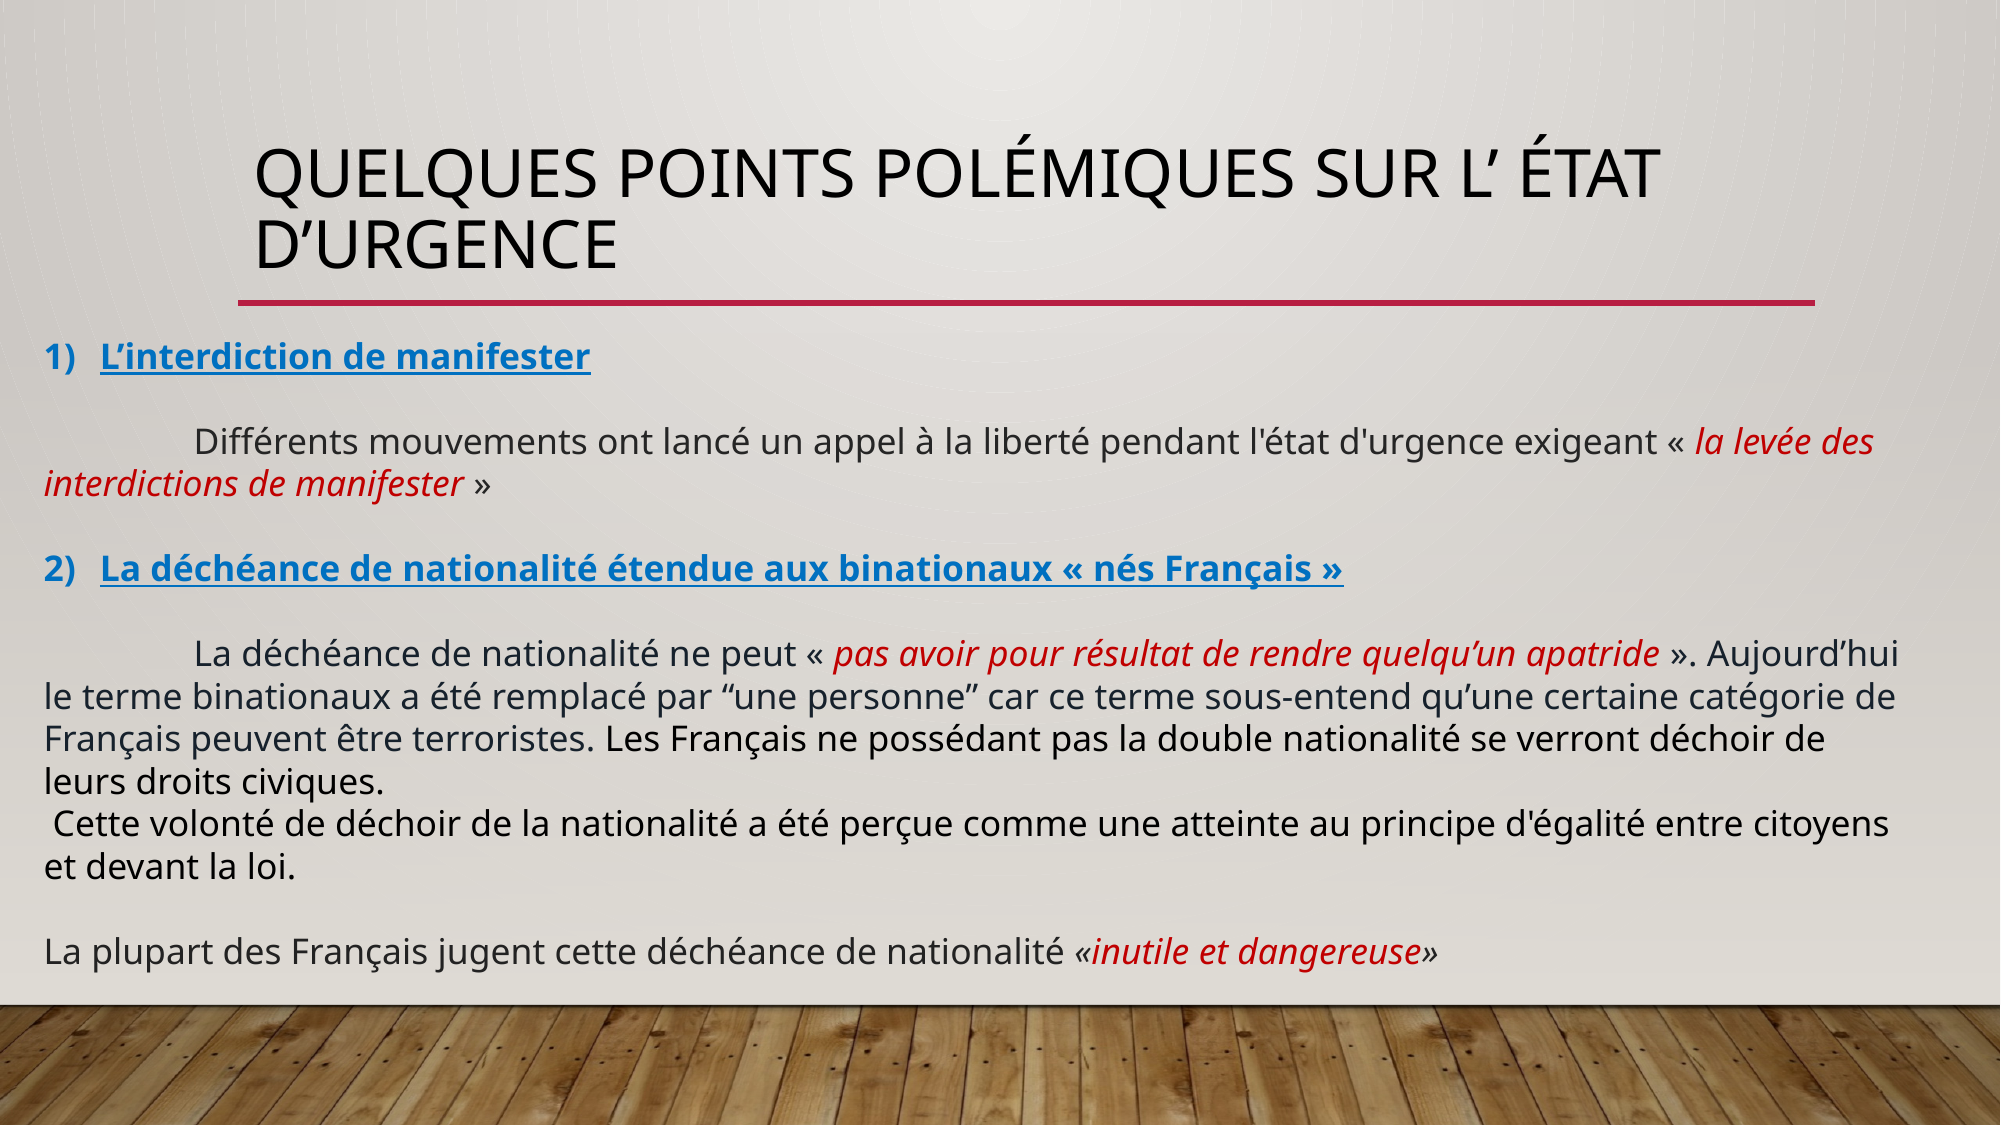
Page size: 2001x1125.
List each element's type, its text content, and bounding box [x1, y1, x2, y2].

title Quelques points polémiques sur l’ état d’urgence [238, 131, 1814, 305]
list L’interdiction de manifester Différents mouvements ont lancé un appel à la liberté pendant l'état d'urgence exigeant « la levée des interdictions de manifester » La déchéance de nationalité étendue aux binationaux « nés Français » La déchéance de nationalité ne peut « pas avoir pour résultat de rendre quelqu’un apatride ». Aujourd’hui le terme binationaux a été remplacé par “une personne” car ce terme sous-entend qu’une certaine catégorie de Français peuvent être terroristes. Les Français ne possédant pas la double nationalité se verront déchoir de leurs droits civiques. Cette volonté de déchoir de la nationalité a été perçue comme une atteinte au principe d'égalité entre citoyens et devant la loi. La plupart des Français jugent cette déchéance de nationalité «inutile et dangereuse» [28, 326, 1924, 979]
picture [0, 1005, 2000, 1125]
